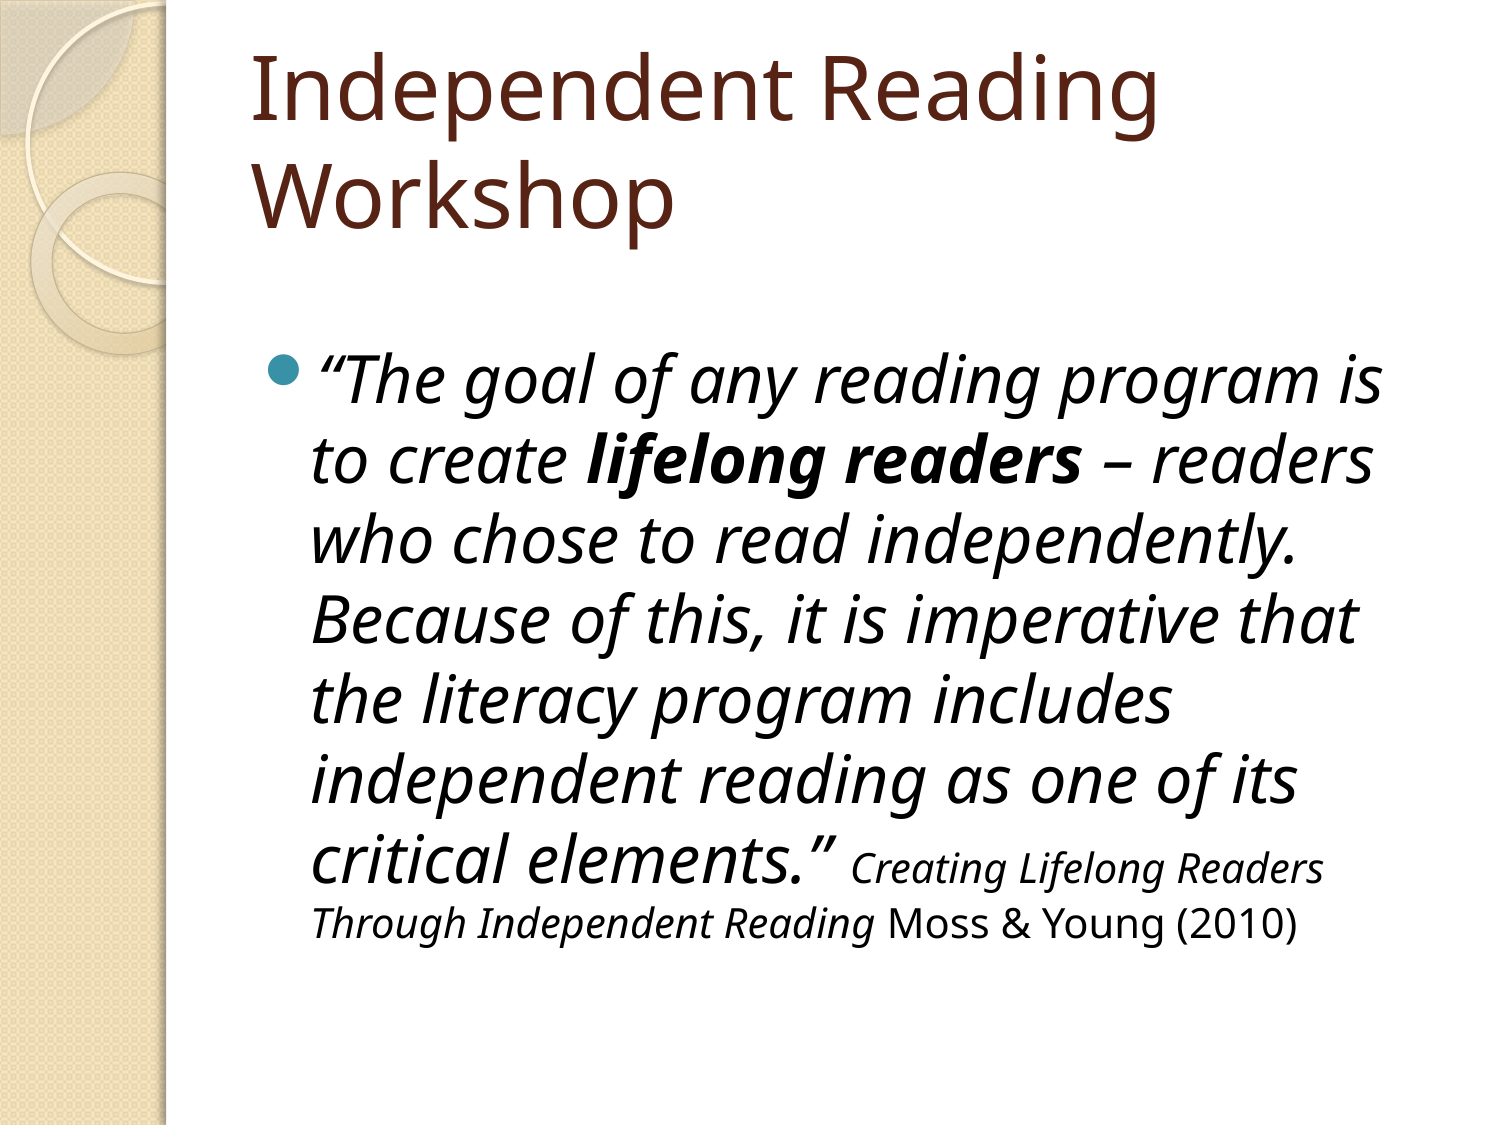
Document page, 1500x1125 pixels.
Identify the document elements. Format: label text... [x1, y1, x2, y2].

list “The goal of any reading program is to create lifelong readers – readers who chose to read independently. Because of this, it is imperative that the literacy program includes independent reading as one of its critical elements.” Creating Lifelong Readers Through Independent Reading Moss & Young (2010) [235, 237, 1466, 1025]
title Independent Reading Workshop [235, 45, 1466, 233]
